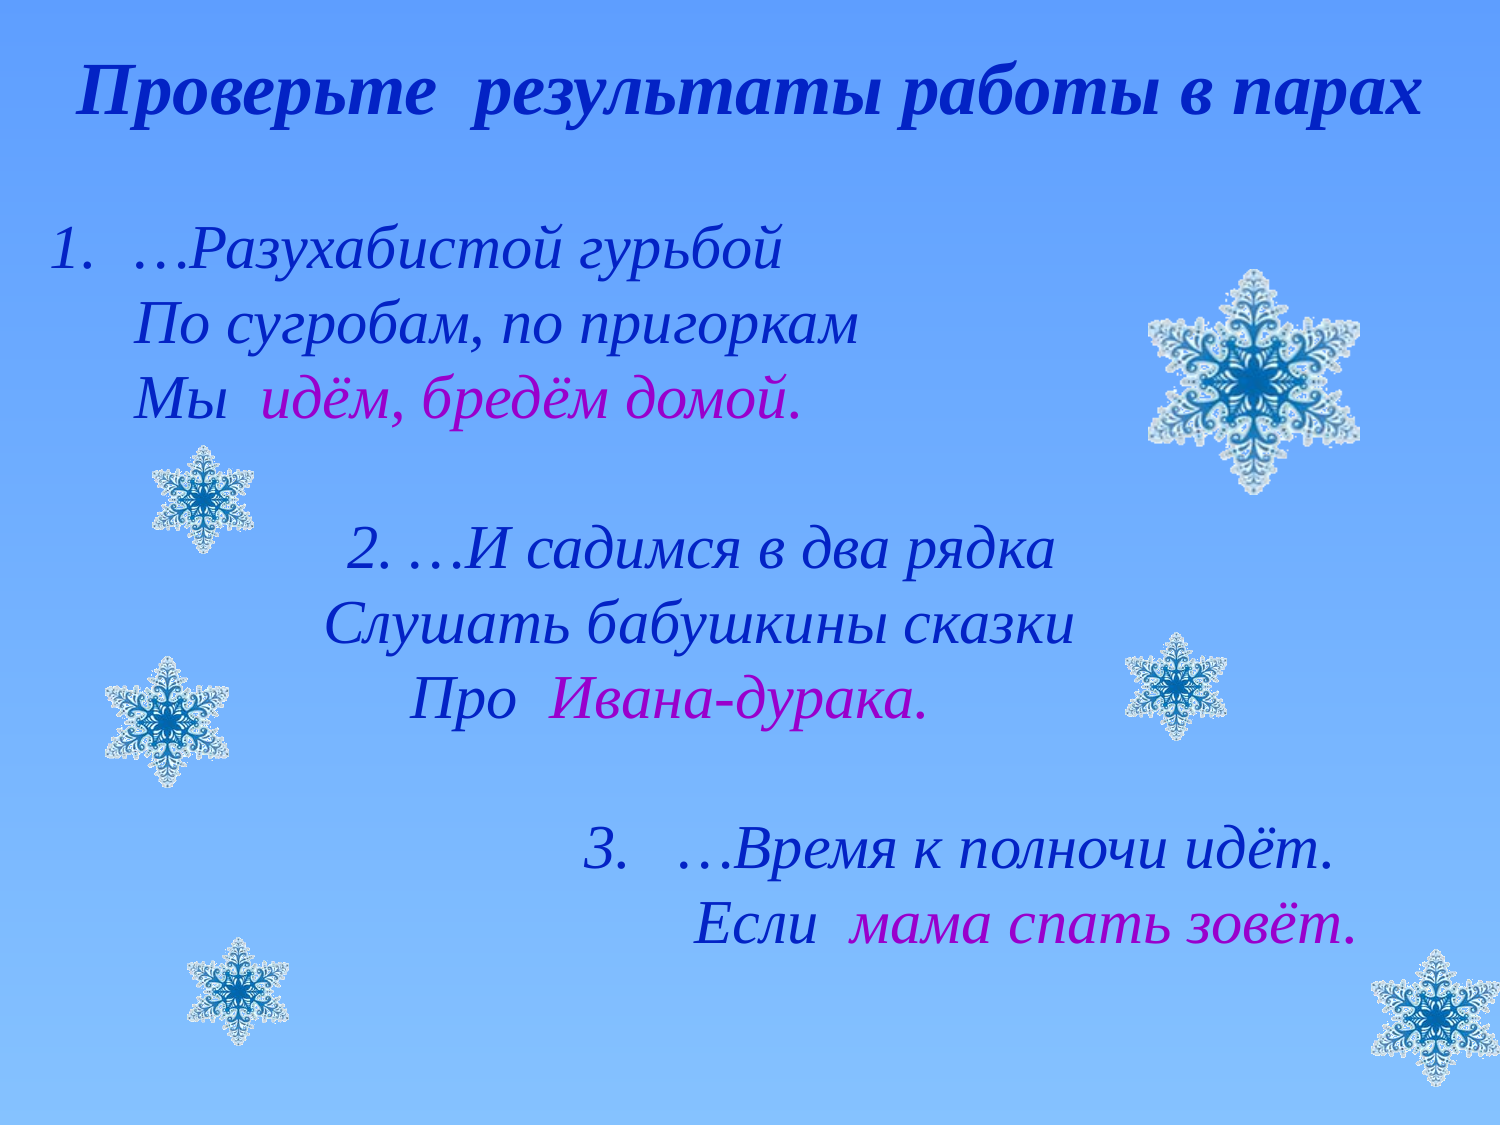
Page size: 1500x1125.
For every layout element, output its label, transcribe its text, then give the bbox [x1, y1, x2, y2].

picture [1370, 948, 1500, 1087]
picture [1124, 632, 1227, 742]
picture [152, 445, 254, 554]
text_box …Разухабистой гурьбой По сугробам, по пригоркам Мы идём, бредём домой. 2. …И садимся в два рядка Слушать бабушкины сказки Про Ивана-дурака. 3. …Время к полночи идёт. Если мама спать зовёт. [35, 128, 1465, 1125]
text_box Проверьте результаты работы в парах [0, 23, 1500, 229]
picture [105, 655, 229, 788]
picture [187, 937, 289, 1046]
picture [1148, 269, 1360, 495]
